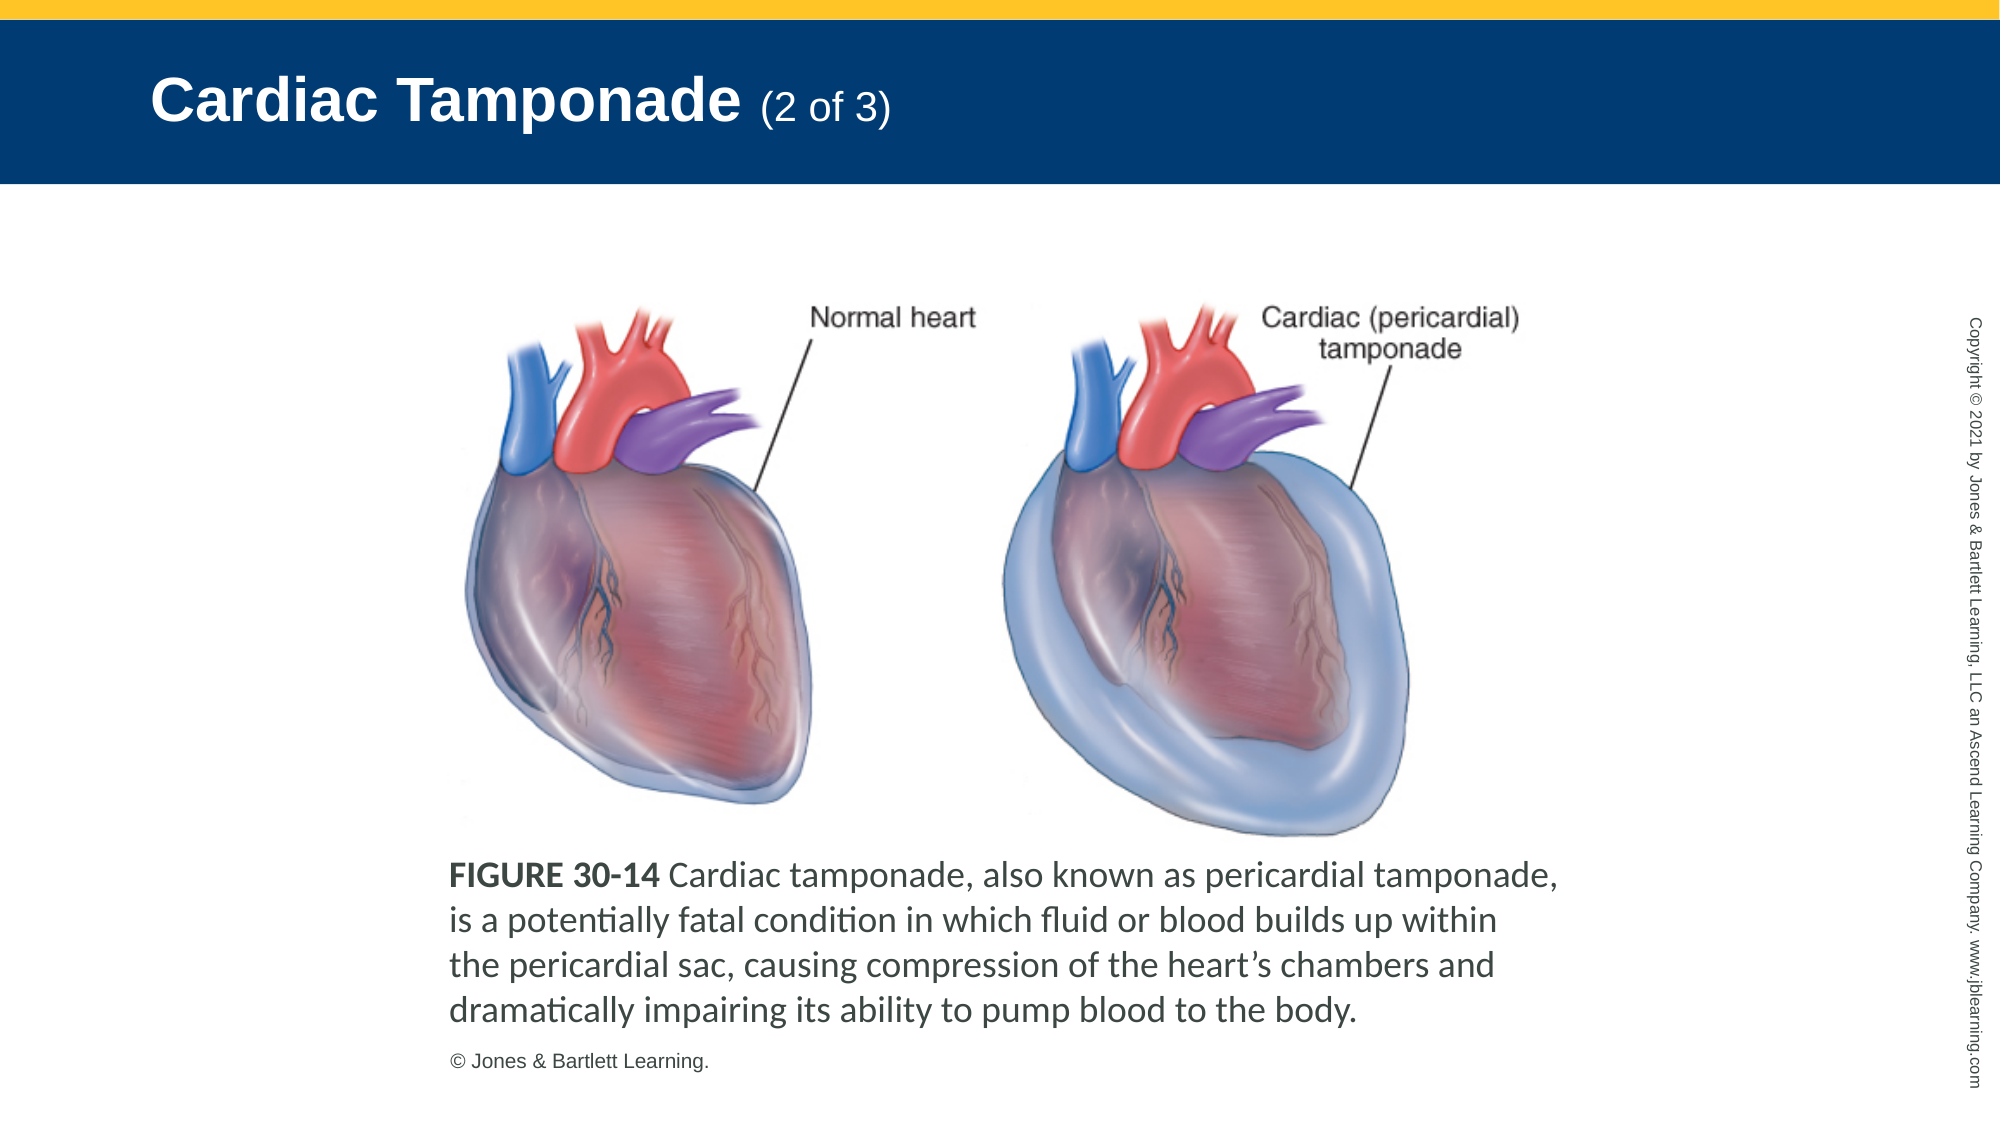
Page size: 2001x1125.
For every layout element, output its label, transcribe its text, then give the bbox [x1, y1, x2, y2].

title Cardiac Tamponade (2 of 3) [0, 19, 2000, 185]
picture [434, 234, 1560, 872]
text_box © Jones & Bartlett Learning. [435, 1039, 725, 1080]
text_box FIGURE 30-14 Cardiac tamponade, also known as pericardial tamponade, is a potentially fatal condition in which fluid or blood builds up within the pericardial sac, causing compression of the heart’s chambers and dramatically impairing its ability to pump blood to the body. [434, 842, 1604, 1038]
